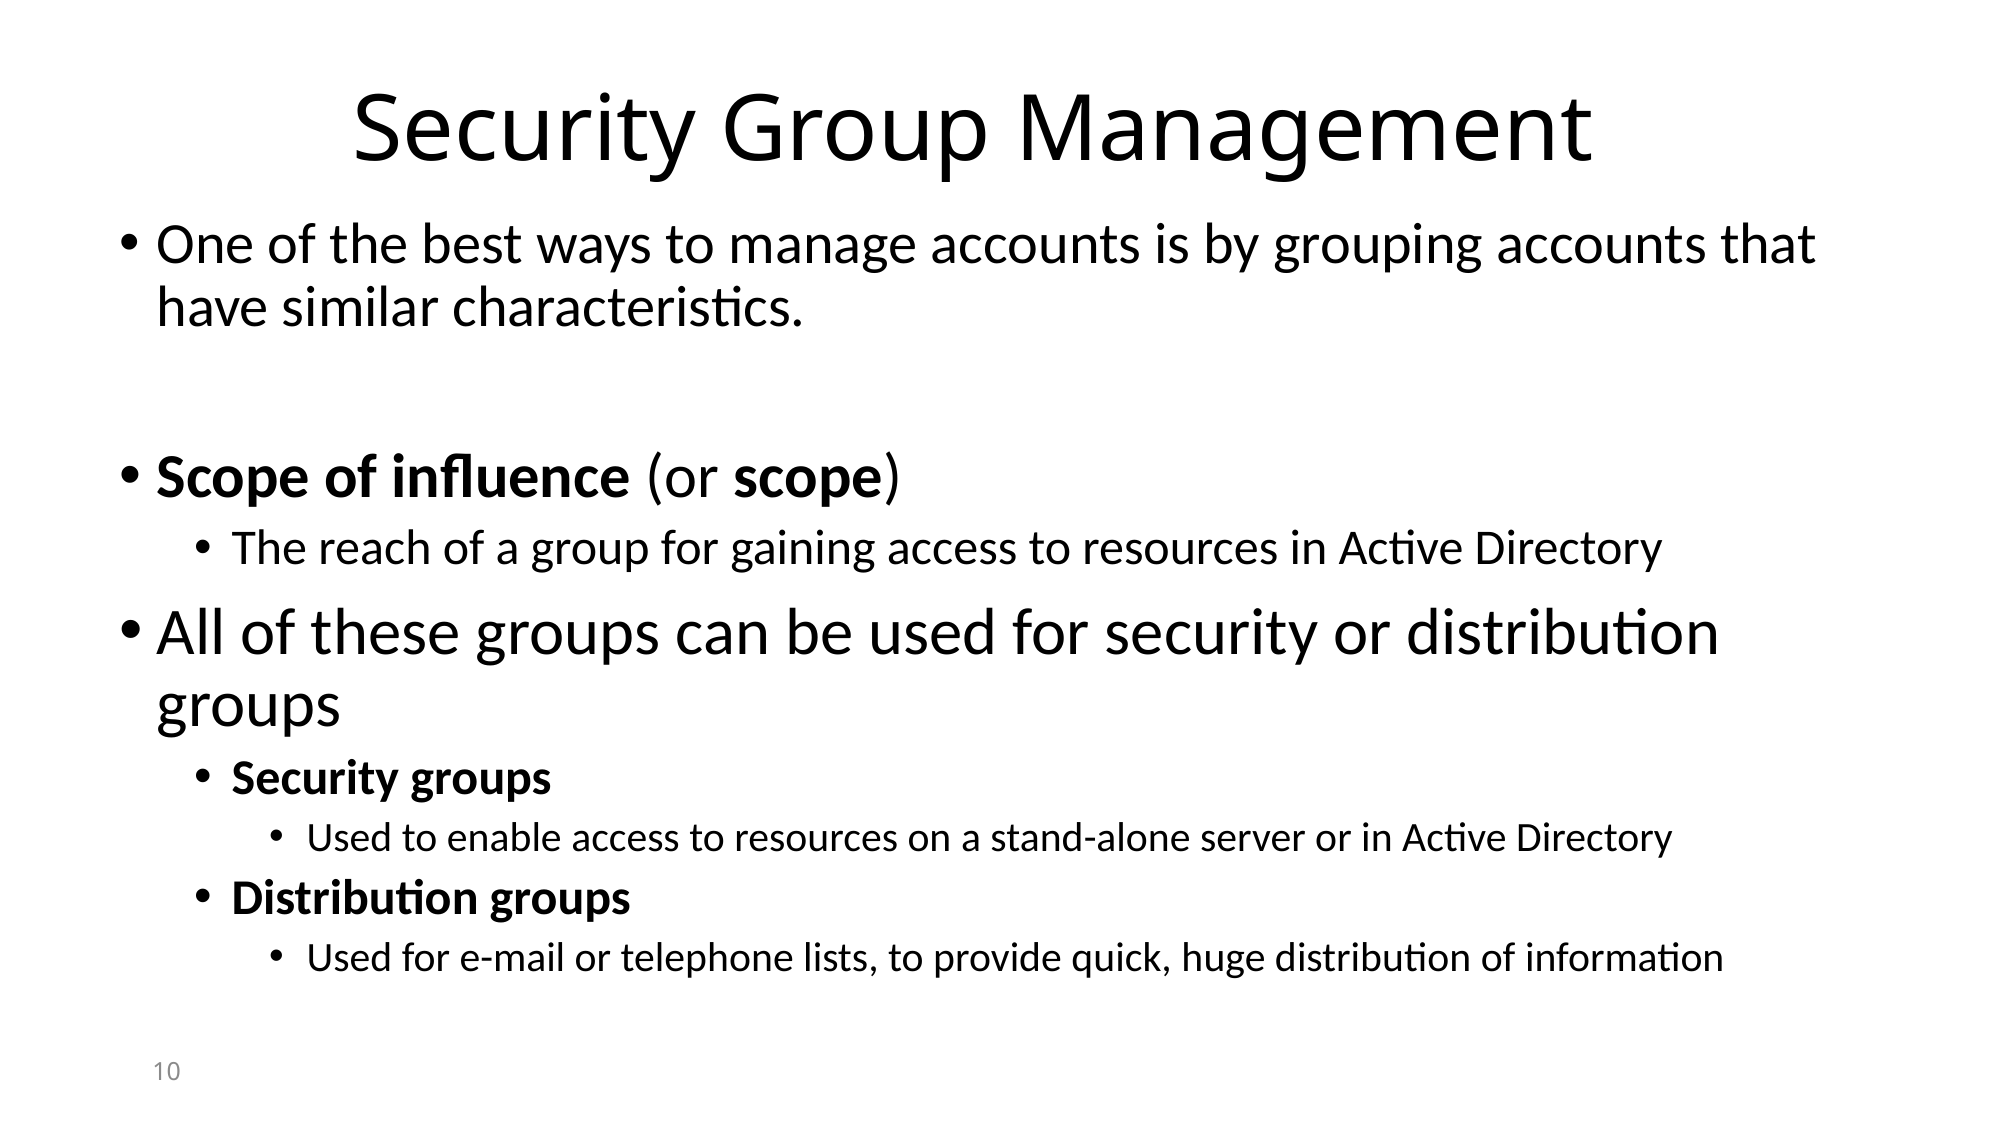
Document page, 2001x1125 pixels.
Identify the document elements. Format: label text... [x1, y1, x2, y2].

title Security Group Management [337, 37, 1663, 206]
list One of the best ways to manage accounts is by grouping accounts that have similar characteristics. Scope of influence (or scope) The reach of a group for gaining access to resources in Active Directory All of these groups can be used for security or distribution groups Security groups Used to enable access to resources on a stand-alone server or in Active Directory Distribution groups Used for e-mail or telephone lists, to provide quick, huge distribution of information [104, 206, 1896, 1025]
slide_number 10 [137, 1042, 588, 1103]
